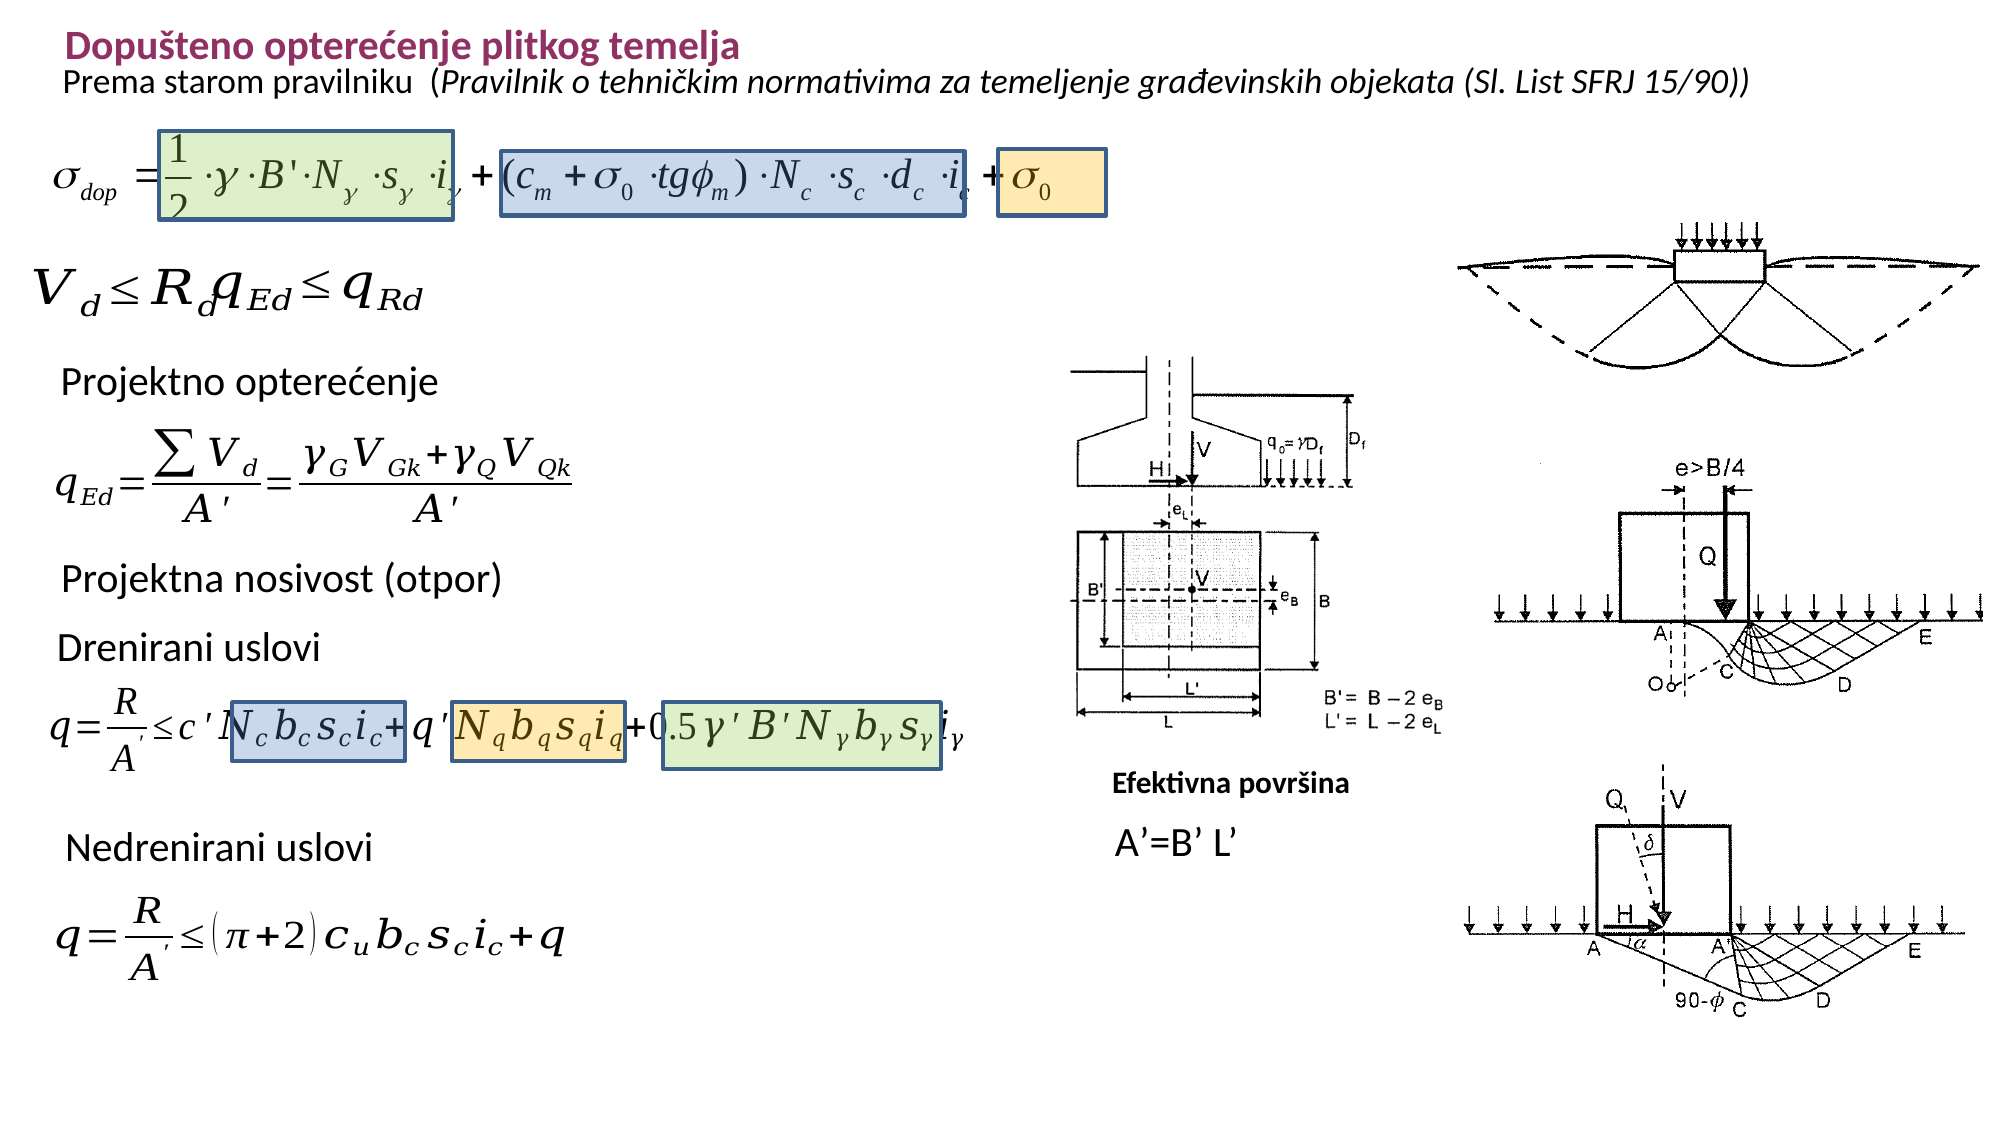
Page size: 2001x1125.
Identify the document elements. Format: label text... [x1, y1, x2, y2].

text_box Drenirani uslovi [0, 604, 406, 686]
text_box Prema starom pravilniku (Pravilnik o tehničkim normativima za temeljenje građevinskih objekata (Sl. List SFRJ 15/90)) [0, 50, 2000, 109]
text_box Projektno opterećenje [0, 337, 561, 420]
picture [1475, 445, 1984, 703]
text_box [1063, 147, 1108, 218]
text_box [230, 700, 407, 763]
text_box [450, 700, 627, 763]
picture [47, 121, 1059, 232]
title Dopušteno opterećenje plitkog temelja [0, 1, 1265, 50]
text_box Nedrenirani uslovi [3, 804, 436, 887]
picture [1461, 760, 1966, 1026]
text_box [661, 700, 943, 771]
text_box A’=B’ L’ [1025, 807, 1371, 873]
text_box Efektivna površina [1022, 755, 1461, 808]
text_box Projektna nosivost (otpor) [15, 535, 549, 618]
picture [1063, 218, 1984, 740]
